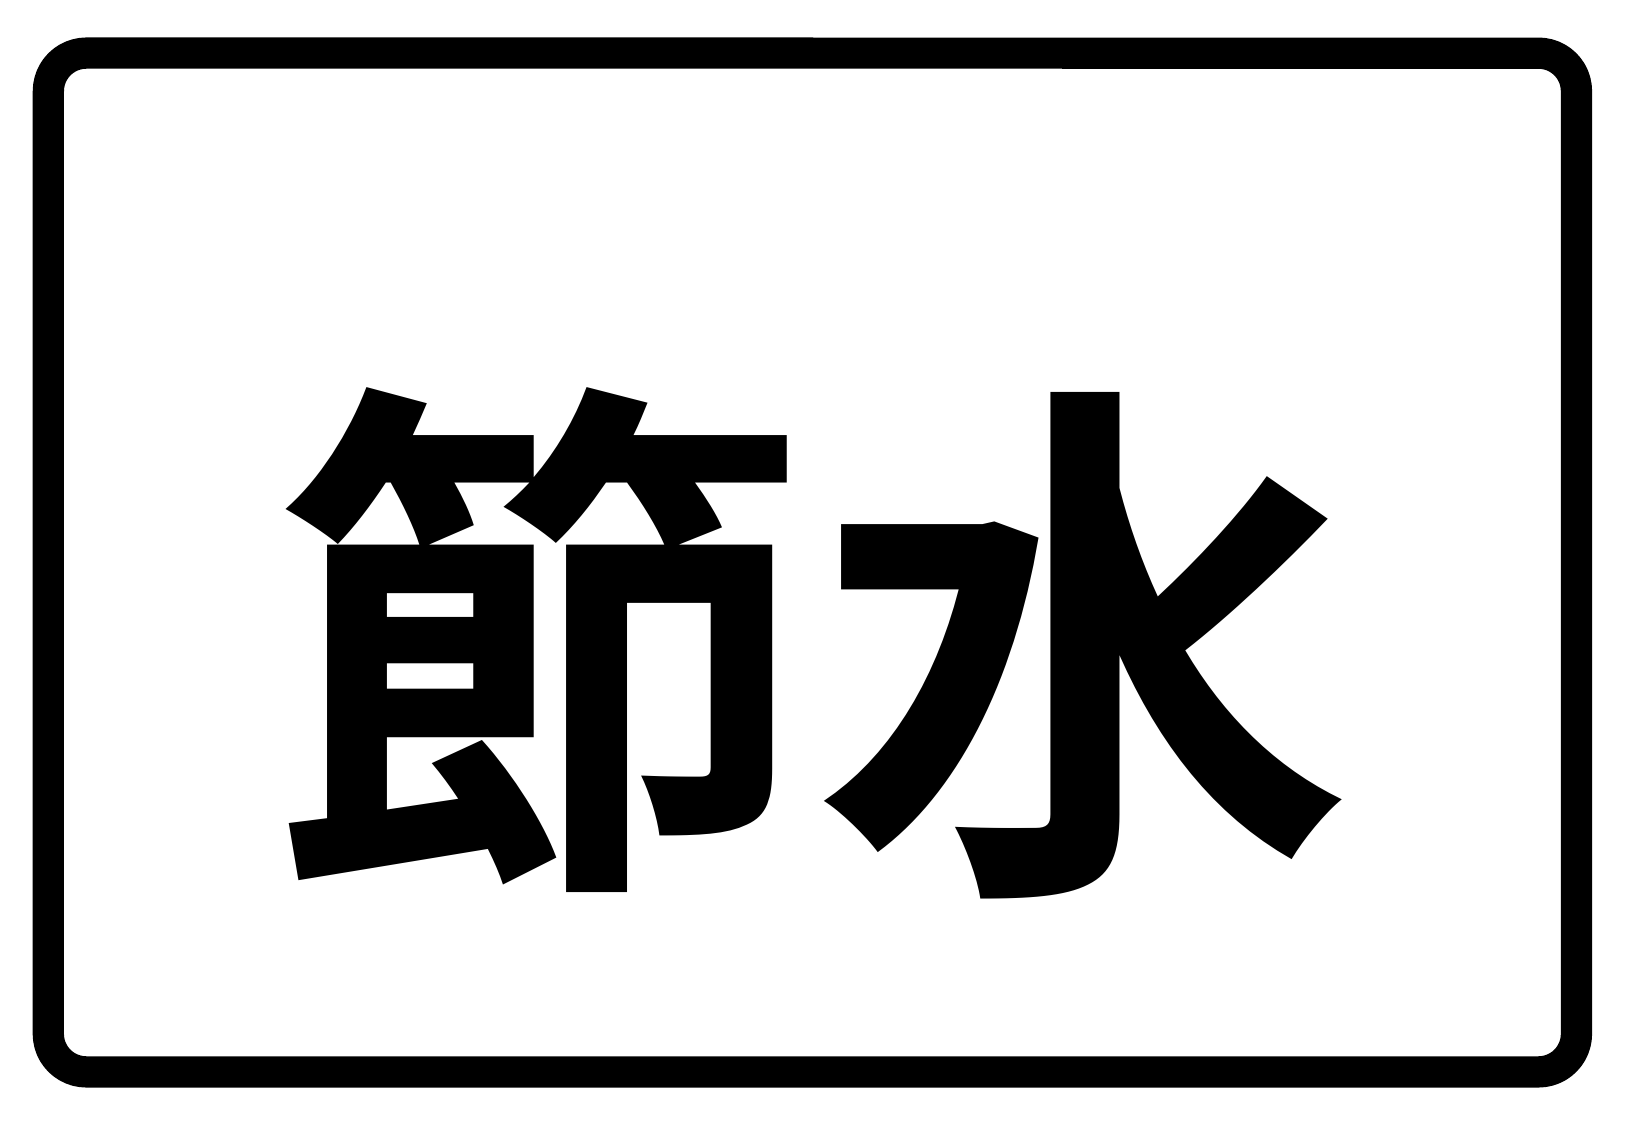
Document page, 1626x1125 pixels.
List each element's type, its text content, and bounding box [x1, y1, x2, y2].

text_box [46, 50, 1579, 303]
text_box [46, 966, 1579, 1075]
text_box 節水 [0, 303, 1625, 966]
